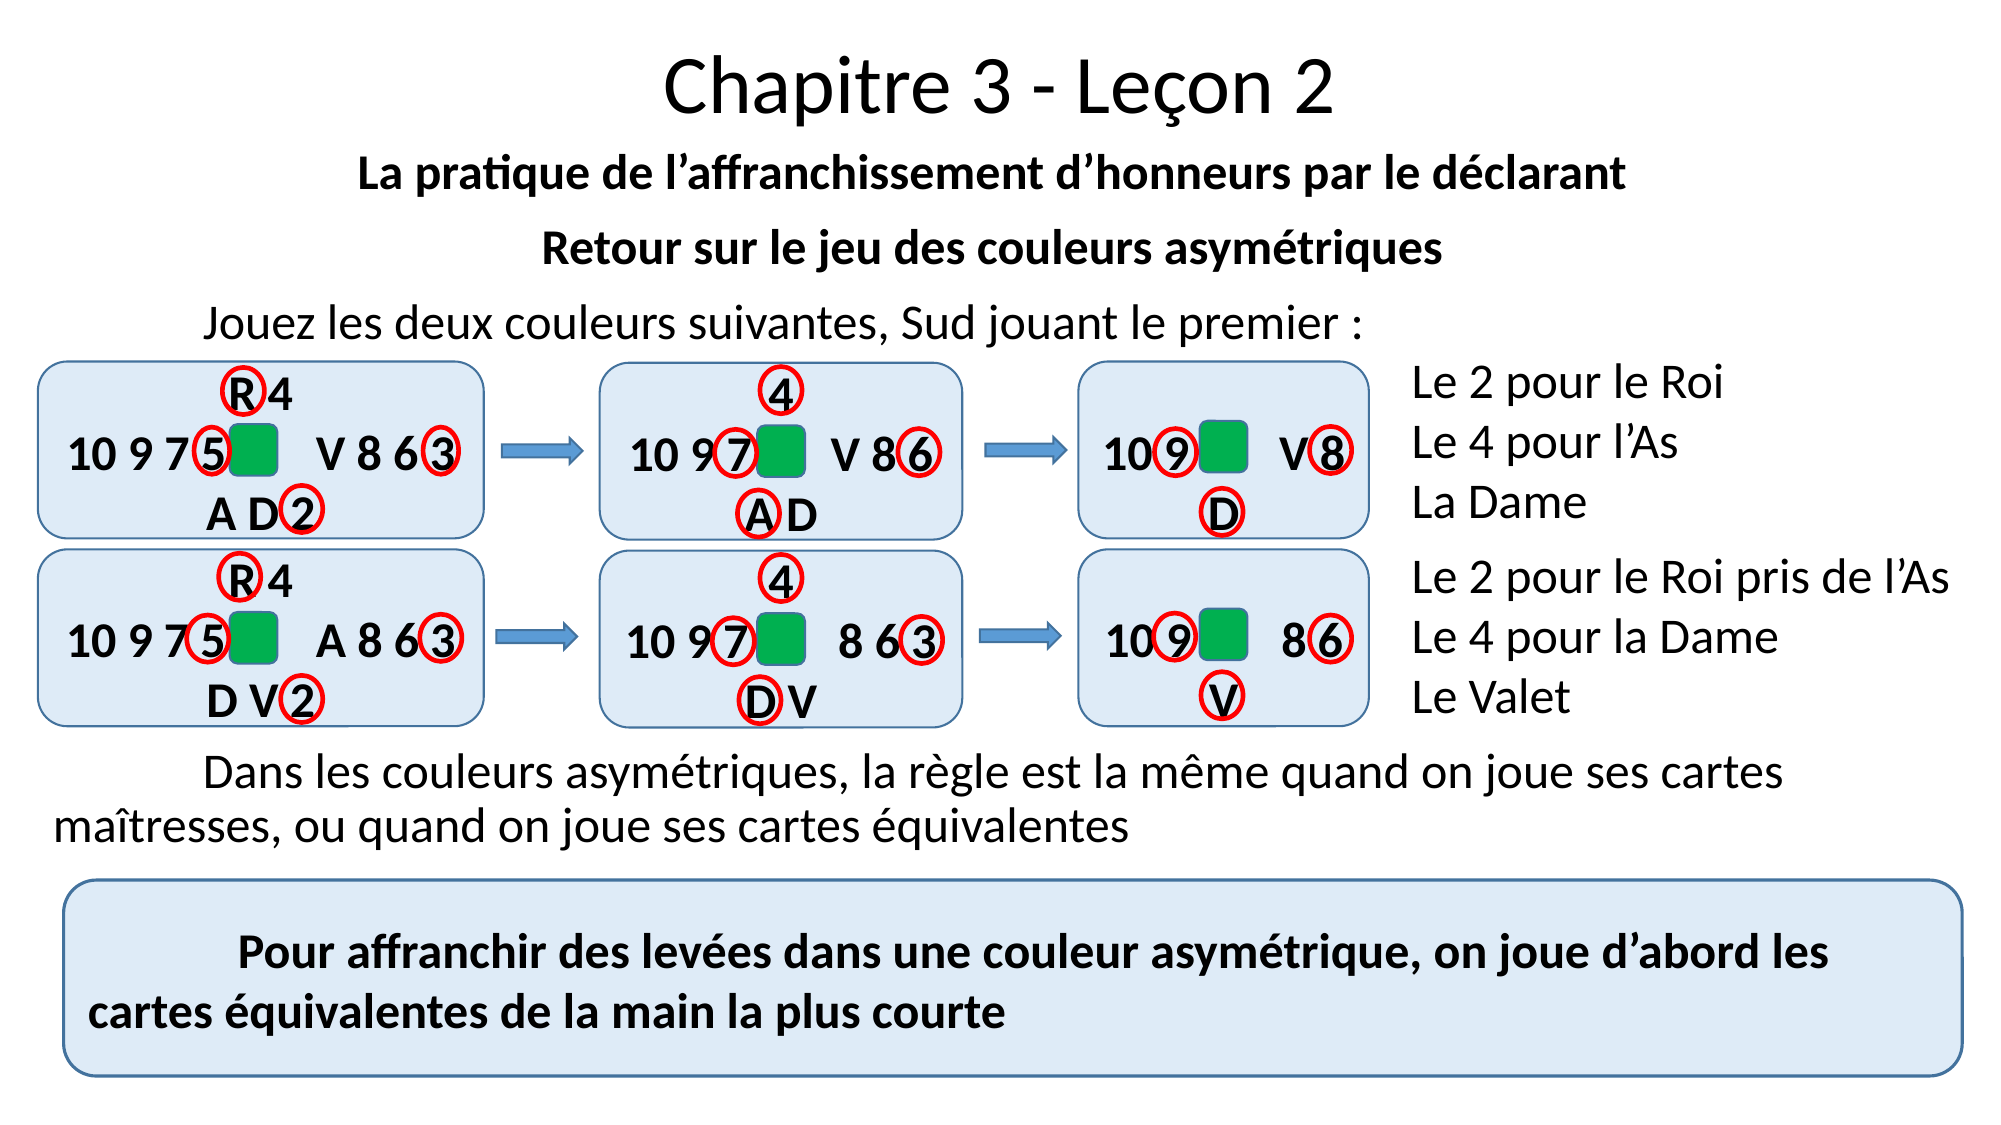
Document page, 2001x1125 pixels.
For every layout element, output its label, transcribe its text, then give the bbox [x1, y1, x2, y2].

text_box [1078, 549, 1369, 727]
text_box Pour affranchir des levées dans une couleur asymétrique, on joue d’abord les cartes équivalentes de la main la plus courte [62, 879, 1964, 1078]
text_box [37, 361, 484, 539]
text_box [1078, 361, 1369, 539]
text_box [984, 434, 1068, 466]
text_box [978, 620, 1063, 652]
text_box [500, 435, 585, 467]
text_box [599, 550, 963, 728]
text_box Le 2 pour le Roi pris de l’As Le 4 pour la Dame Le Valet [1396, 536, 1996, 732]
subtitle La pratique de l’affranchissement d’honneurs par le déclarant Retour sur le jeu des couleurs asymétriques Jouez les deux couleurs suivantes, Sud jouant le premier : Dans les couleurs asymétriques, la règle est la même quand on joue ses cartes maîtresses, ou quand on joue ses cartes équivalentes [37, 139, 1948, 1088]
title Chapitre 3 - Leçon 2 [249, 38, 1750, 139]
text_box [599, 362, 963, 540]
text_box Le 2 pour le Roi Le 4 pour l’As La Dame [1396, 341, 1996, 536]
text_box [495, 621, 579, 652]
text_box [37, 549, 484, 727]
